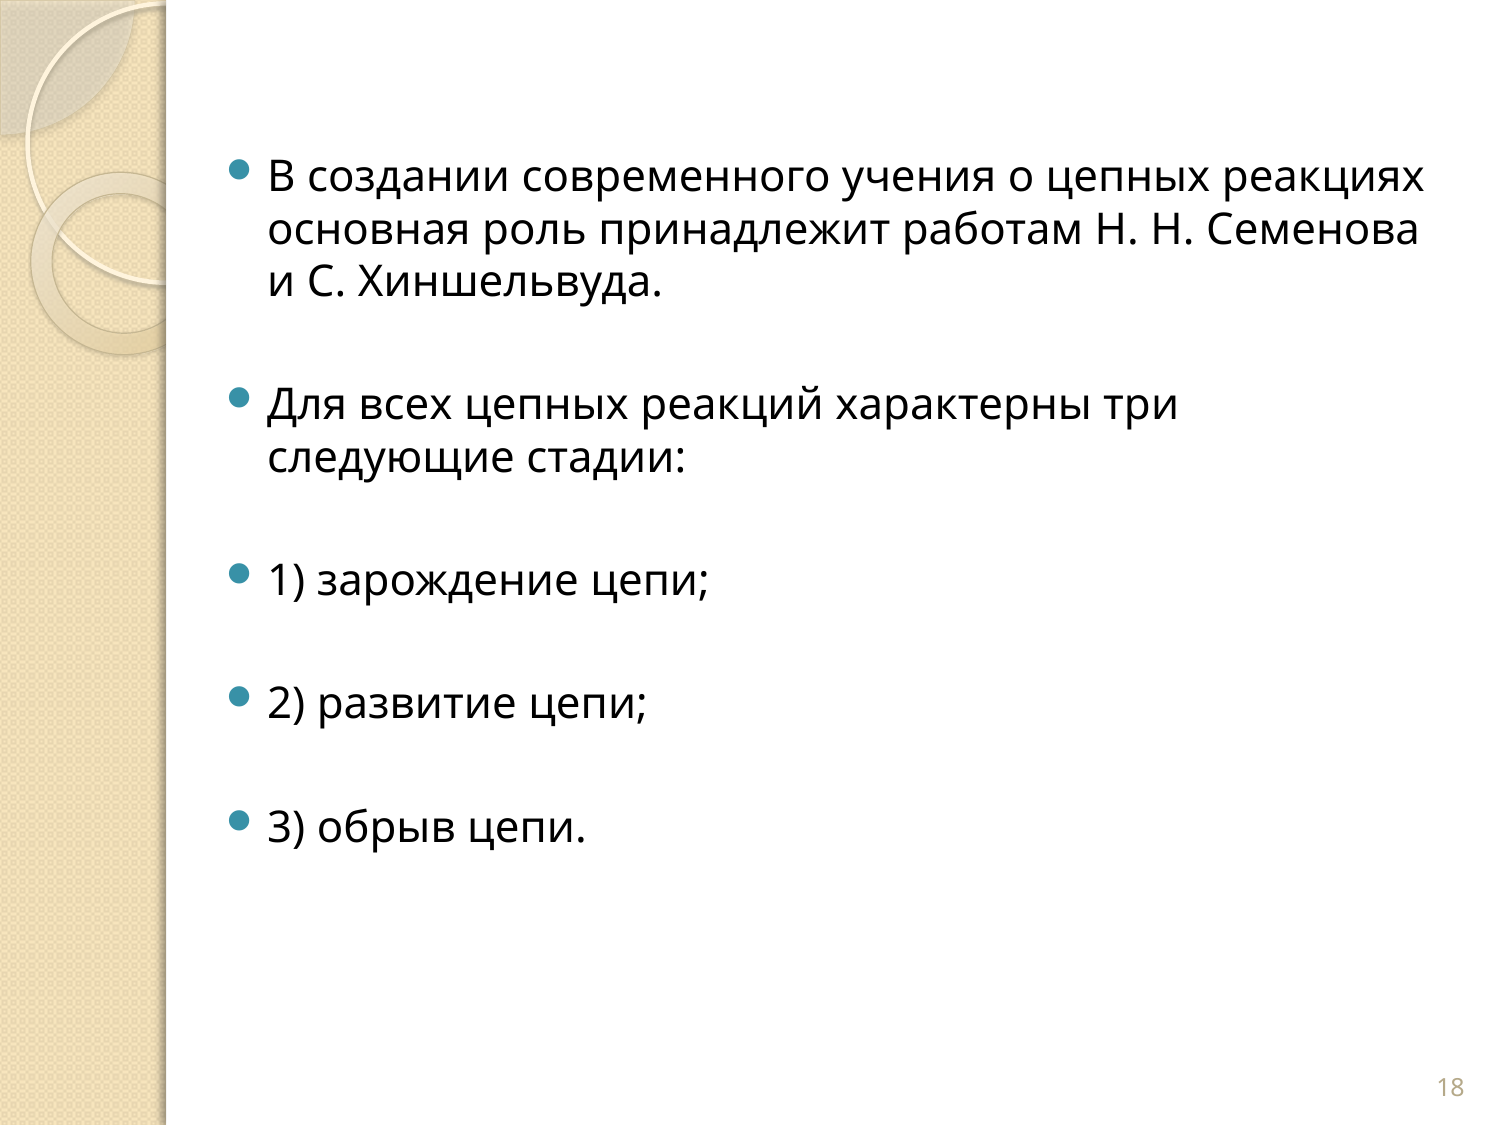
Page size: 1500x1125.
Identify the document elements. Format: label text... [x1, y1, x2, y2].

slide_number 18 [1413, 1034, 1488, 1113]
list В создании современного учения о цепных реакциях основная роль принадлежит работам Н. Н. Семенова и С. Хиншельвуда. Для всех цепных реакций характерны три следующие стадии: 1) зарождение цепи; 2) развитие цепи; 3) обрыв цепи. [198, 140, 1454, 868]
